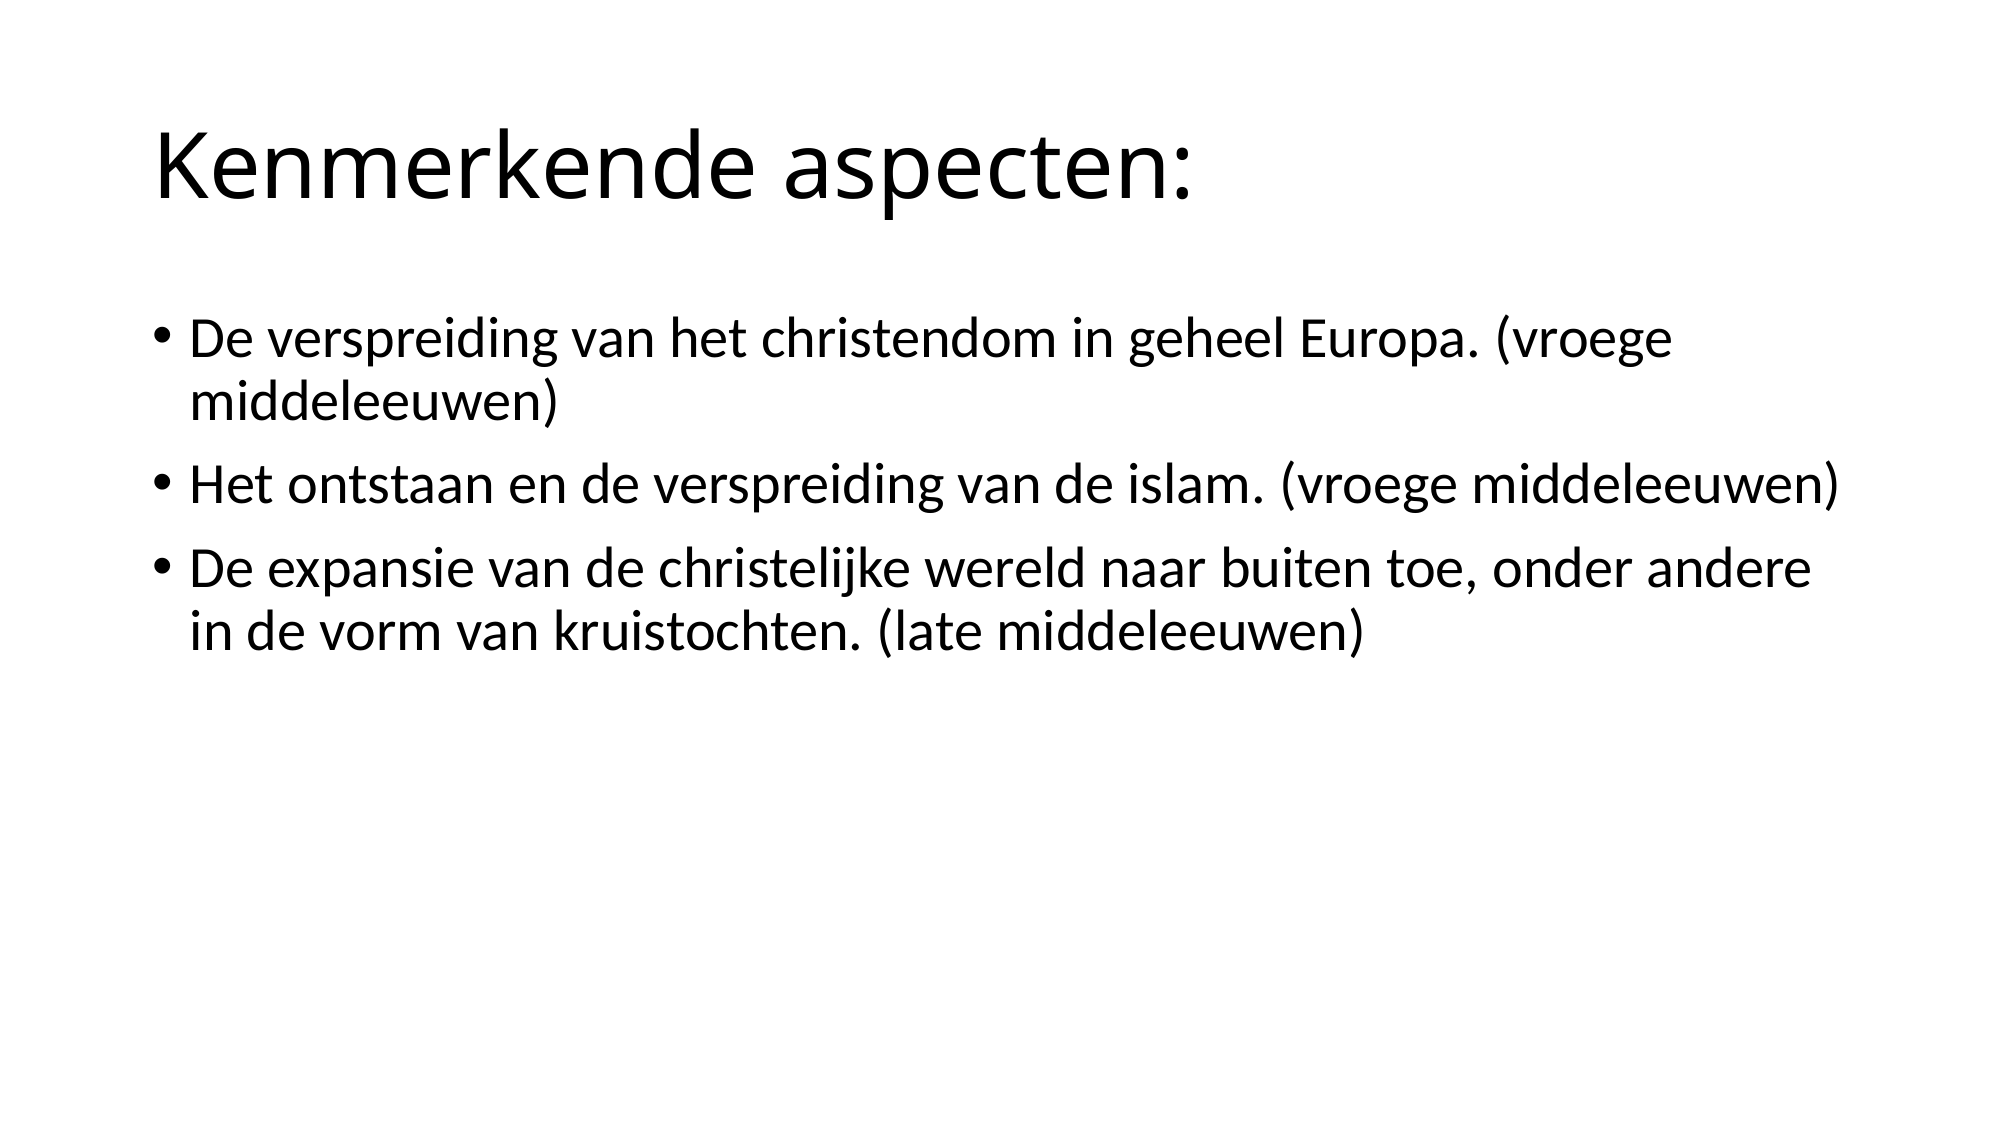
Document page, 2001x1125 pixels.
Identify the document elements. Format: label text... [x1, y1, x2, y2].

title Kenmerkende aspecten: [137, 59, 1863, 278]
list De verspreiding van het christendom in geheel Europa. (vroege middeleeuwen) Het ontstaan en de verspreiding van de islam. (vroege middeleeuwen) De expansie van de christelijke wereld naar buiten toe, onder andere in de vorm van kruistochten. (late middeleeuwen) [137, 299, 1863, 1014]
